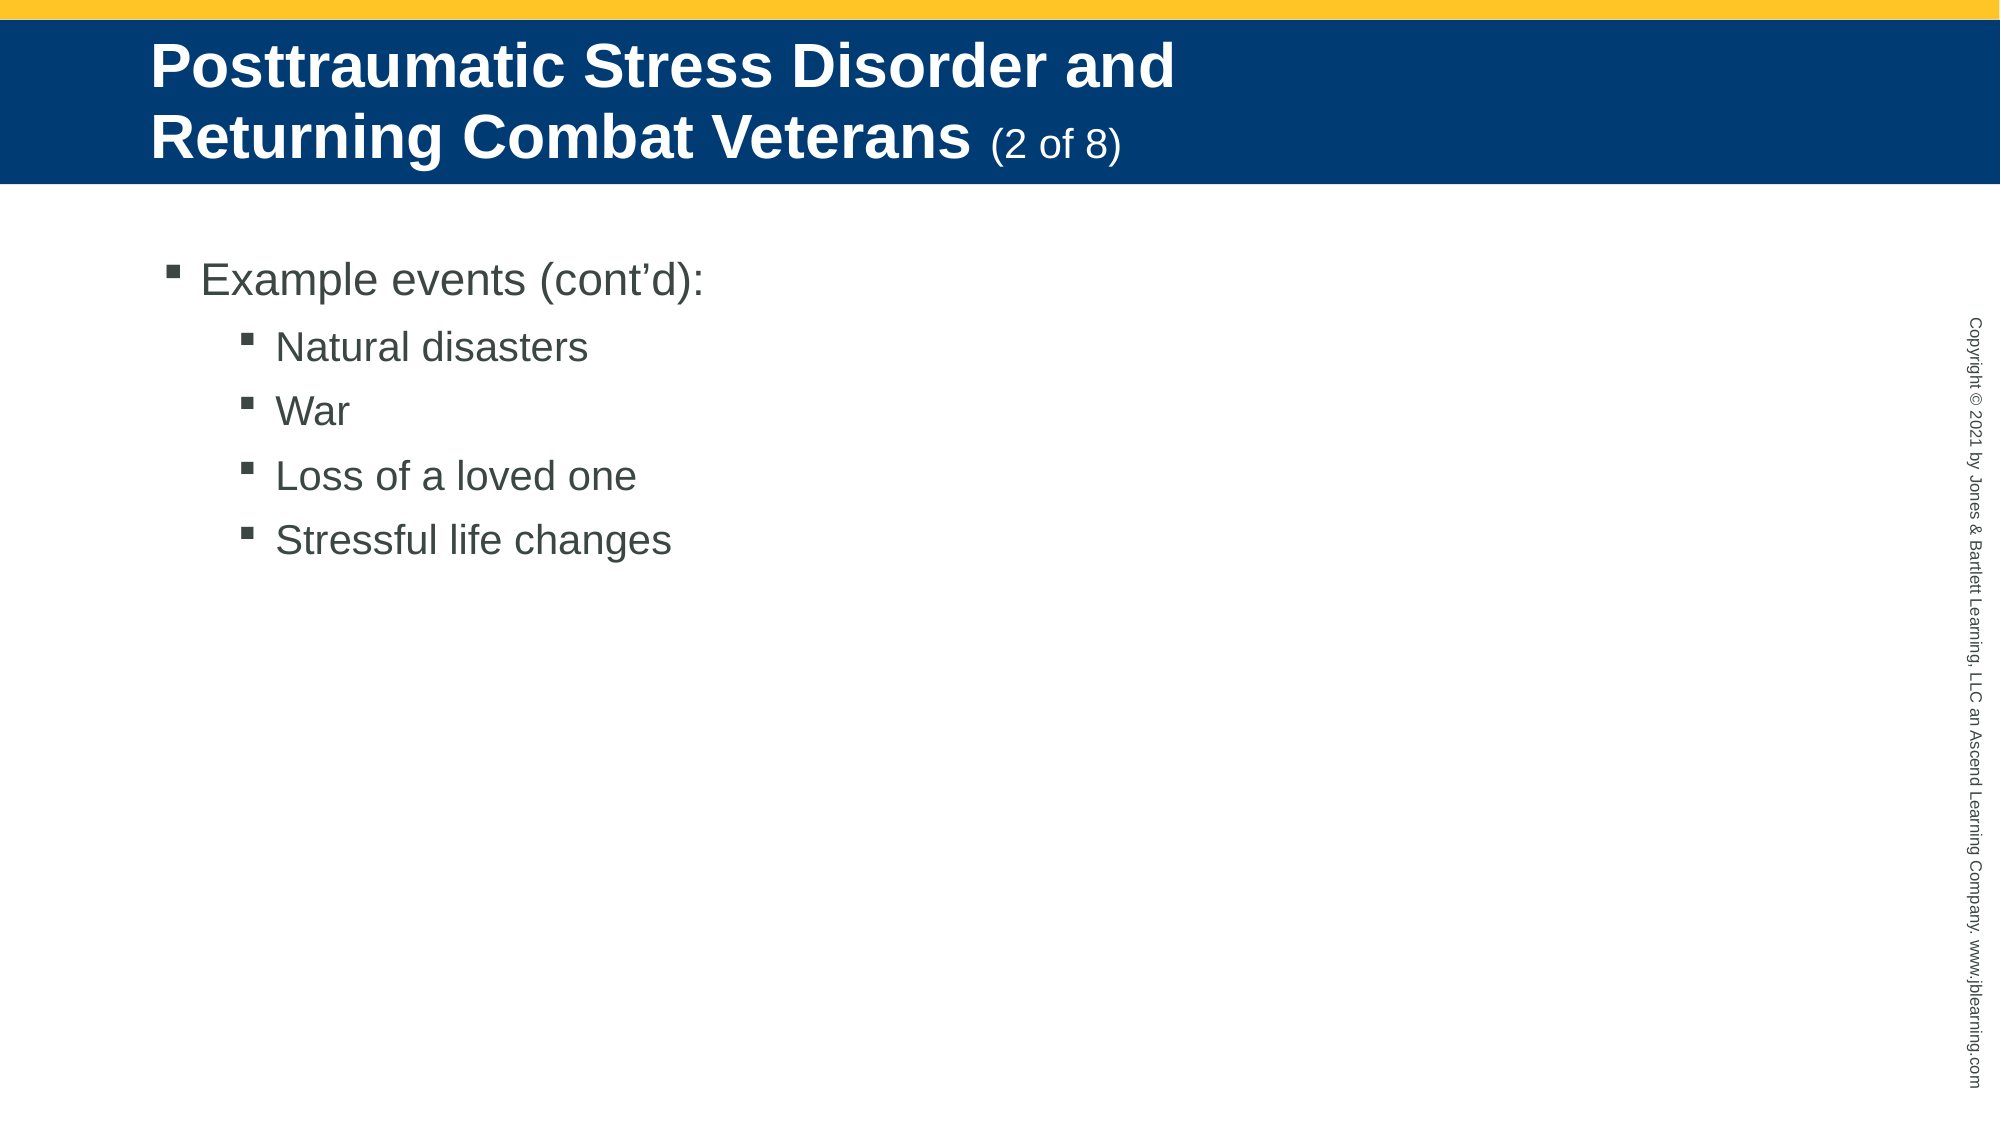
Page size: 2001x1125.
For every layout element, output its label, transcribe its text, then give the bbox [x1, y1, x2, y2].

title Posttraumatic Stress Disorder and Returning Combat Veterans (2 of 8) [0, 19, 2000, 185]
list Example events (cont’d): Natural disasters War Loss of a loved one Stressful life changes [147, 242, 1848, 980]
